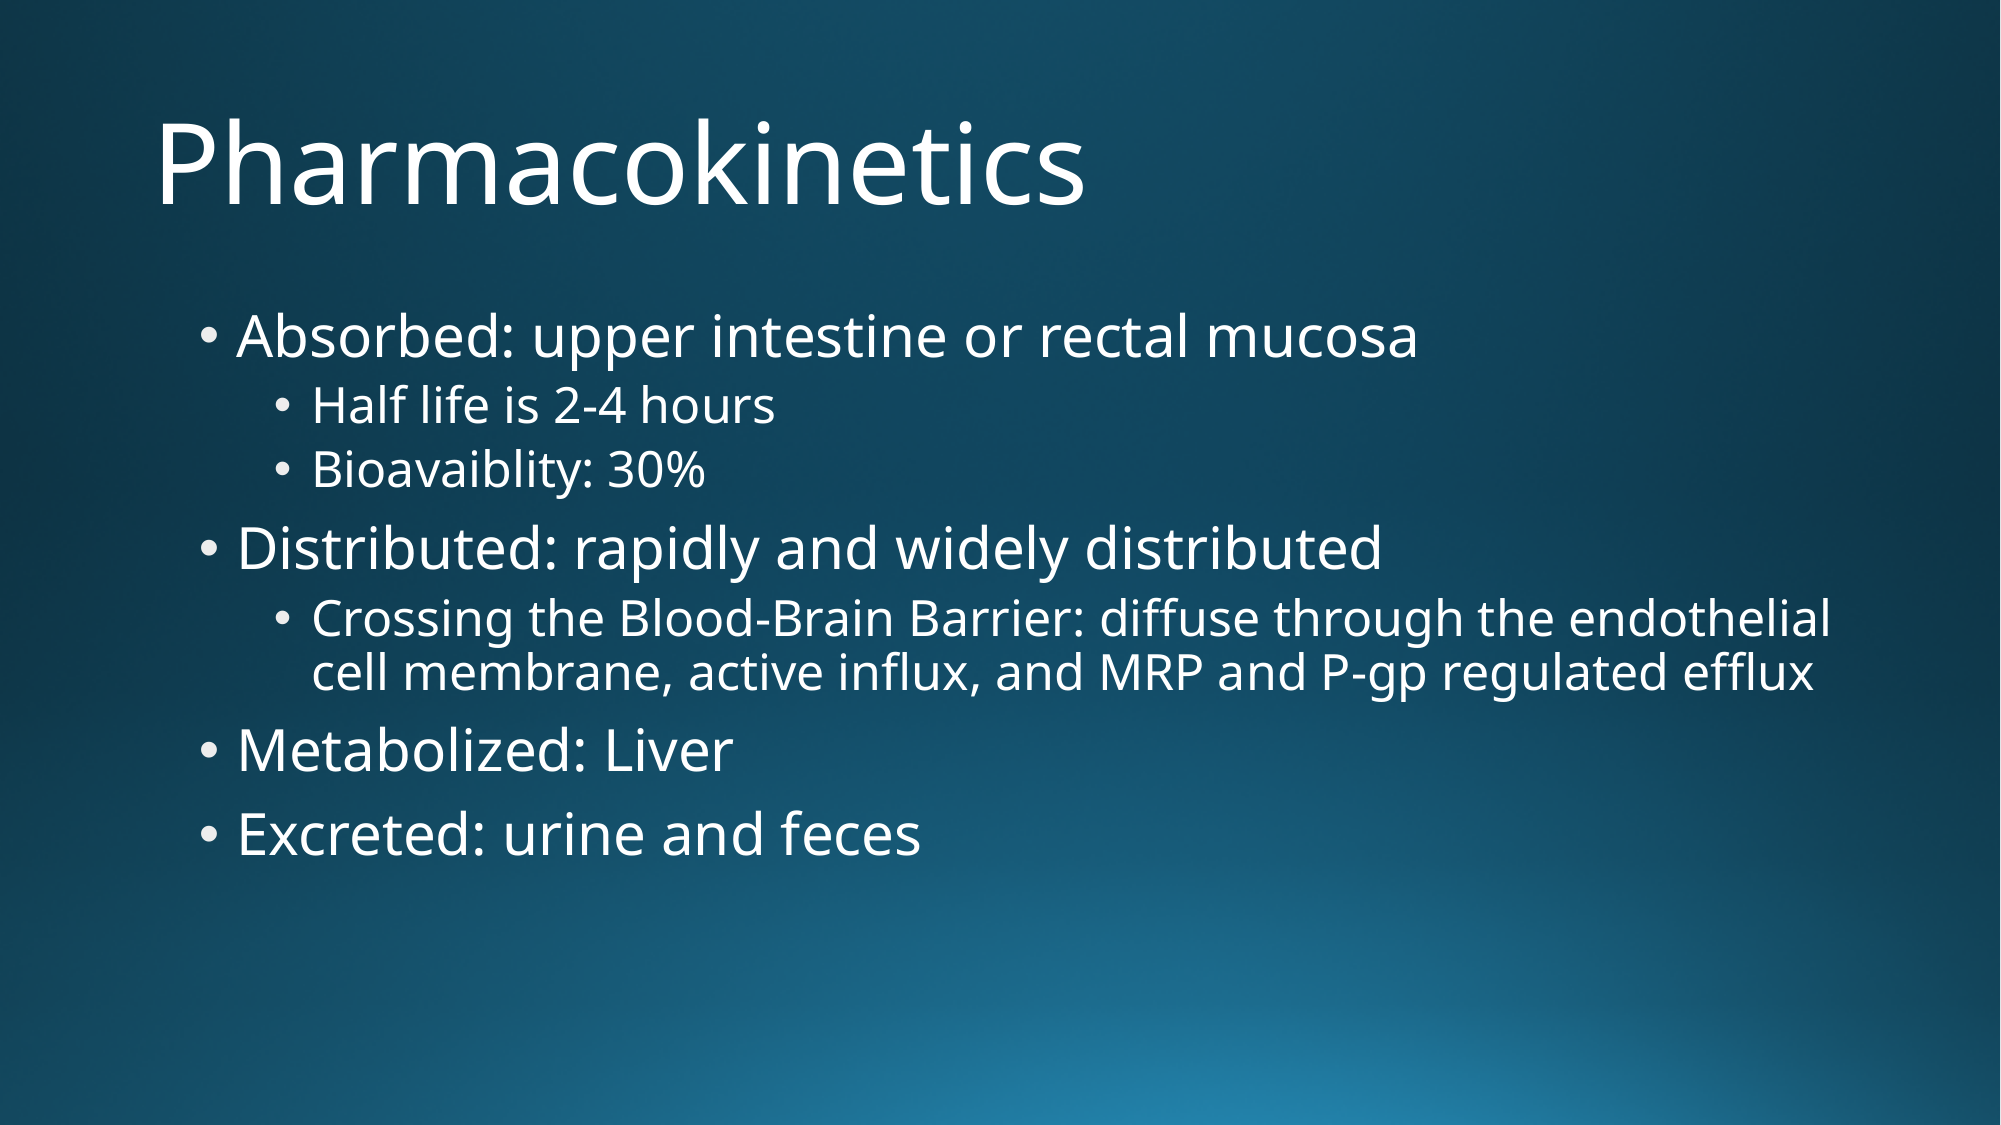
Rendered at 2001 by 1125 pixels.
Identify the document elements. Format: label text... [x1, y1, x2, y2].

list Absorbed: upper intestine or rectal mucosa Half life is 2-4 hours Bioavaiblity: 30% Distributed: rapidly and widely distributed Crossing the Blood-Brain Barrier: diffuse through the endothelial cell membrane, active influx, and MRP and P-gp regulated efflux Metabolized: Liver Excreted: urine and feces [183, 299, 1863, 1014]
title Pharmacokinetics [137, 59, 1863, 278]
picture [0, 0, 2001, 1125]
